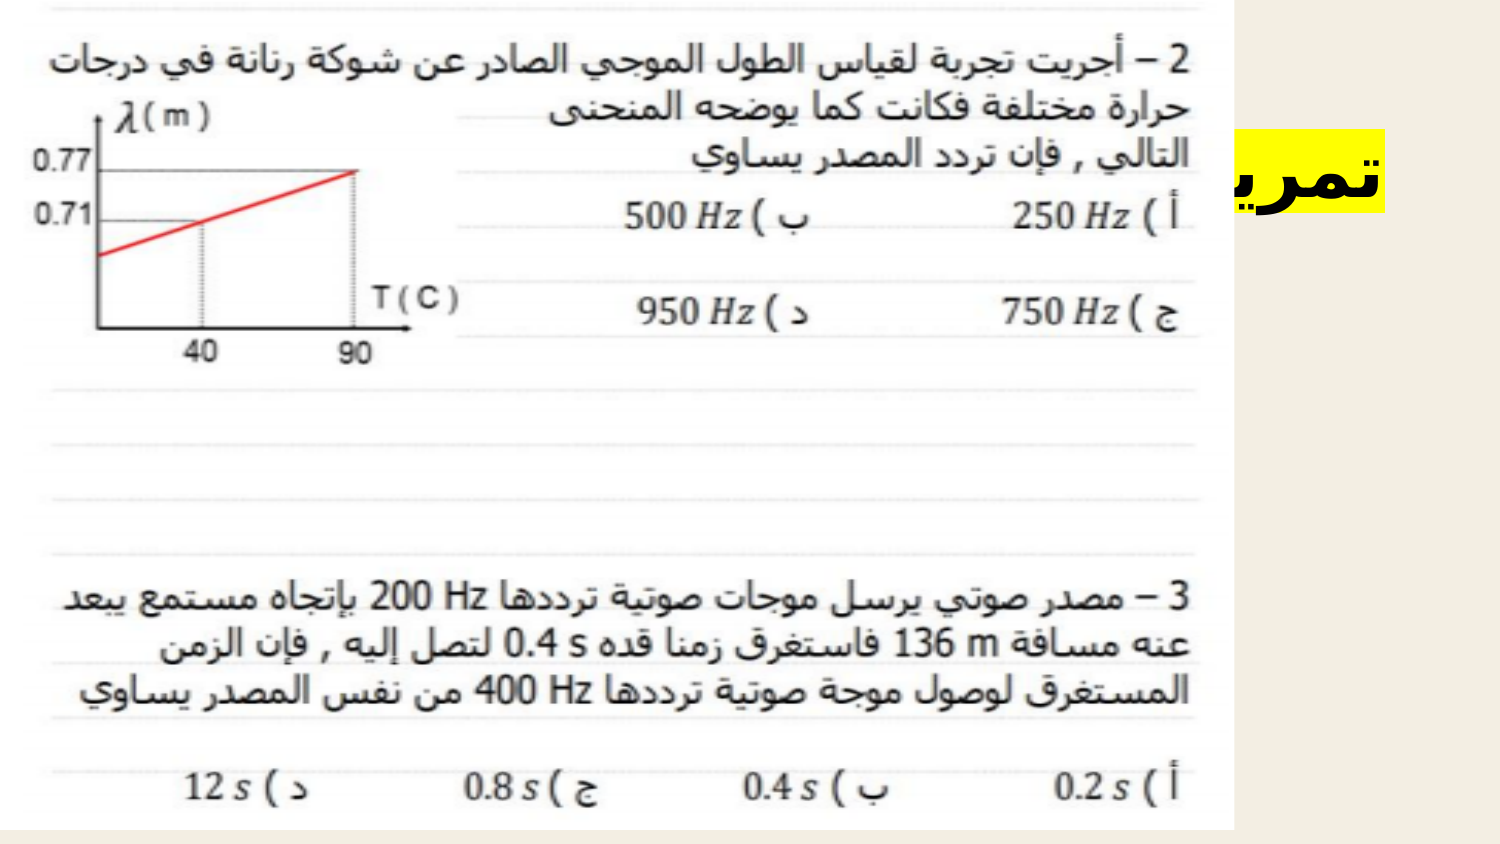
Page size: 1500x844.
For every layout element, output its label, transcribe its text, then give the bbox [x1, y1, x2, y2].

text_box تمرين [1238, 114, 1400, 220]
picture [0, 0, 1235, 830]
